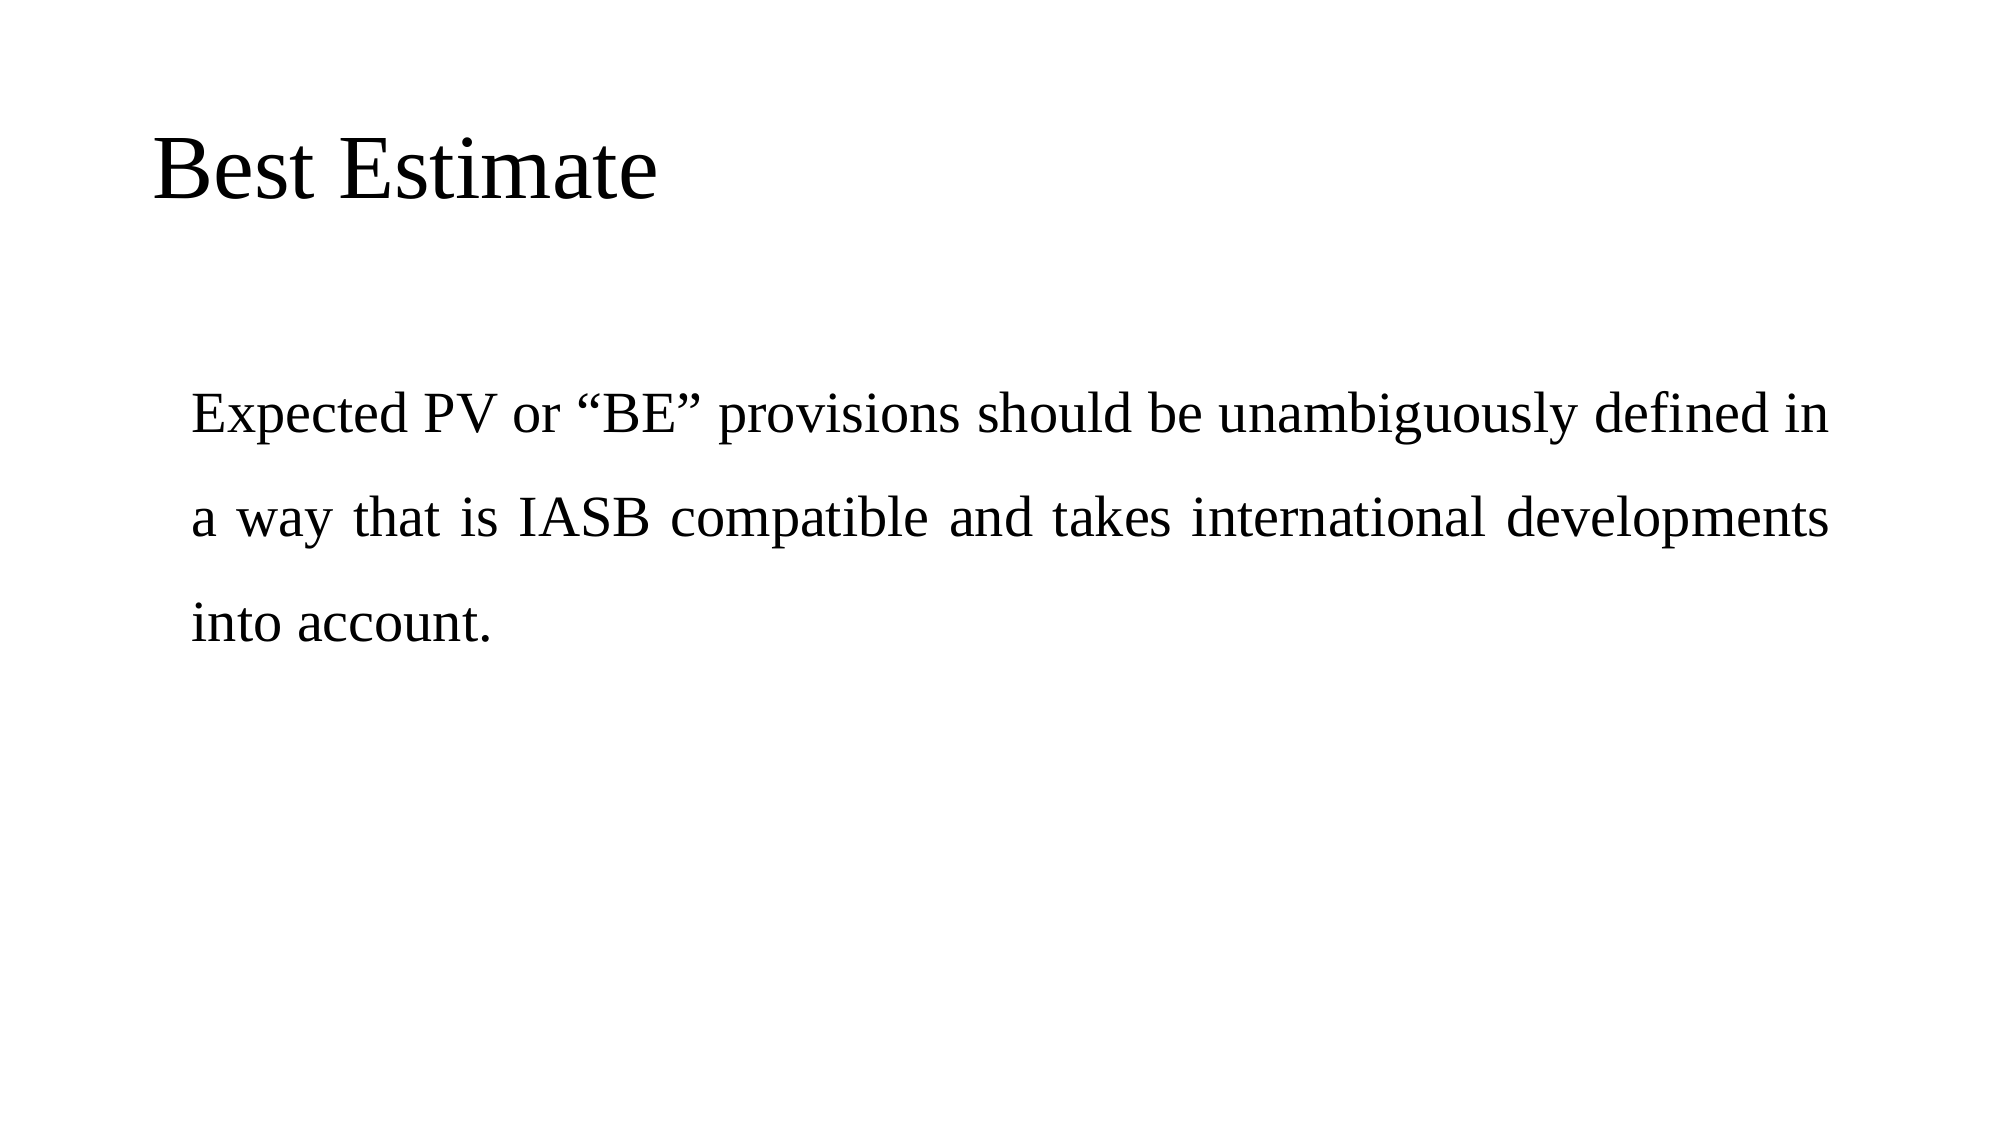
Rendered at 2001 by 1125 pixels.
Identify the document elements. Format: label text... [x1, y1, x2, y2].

title Best Estimate [137, 59, 1863, 278]
list Expected PV or “BE” provisions should be unambiguously defined in a way that is IASB compatible and takes international developments into account. [176, 331, 1847, 921]
